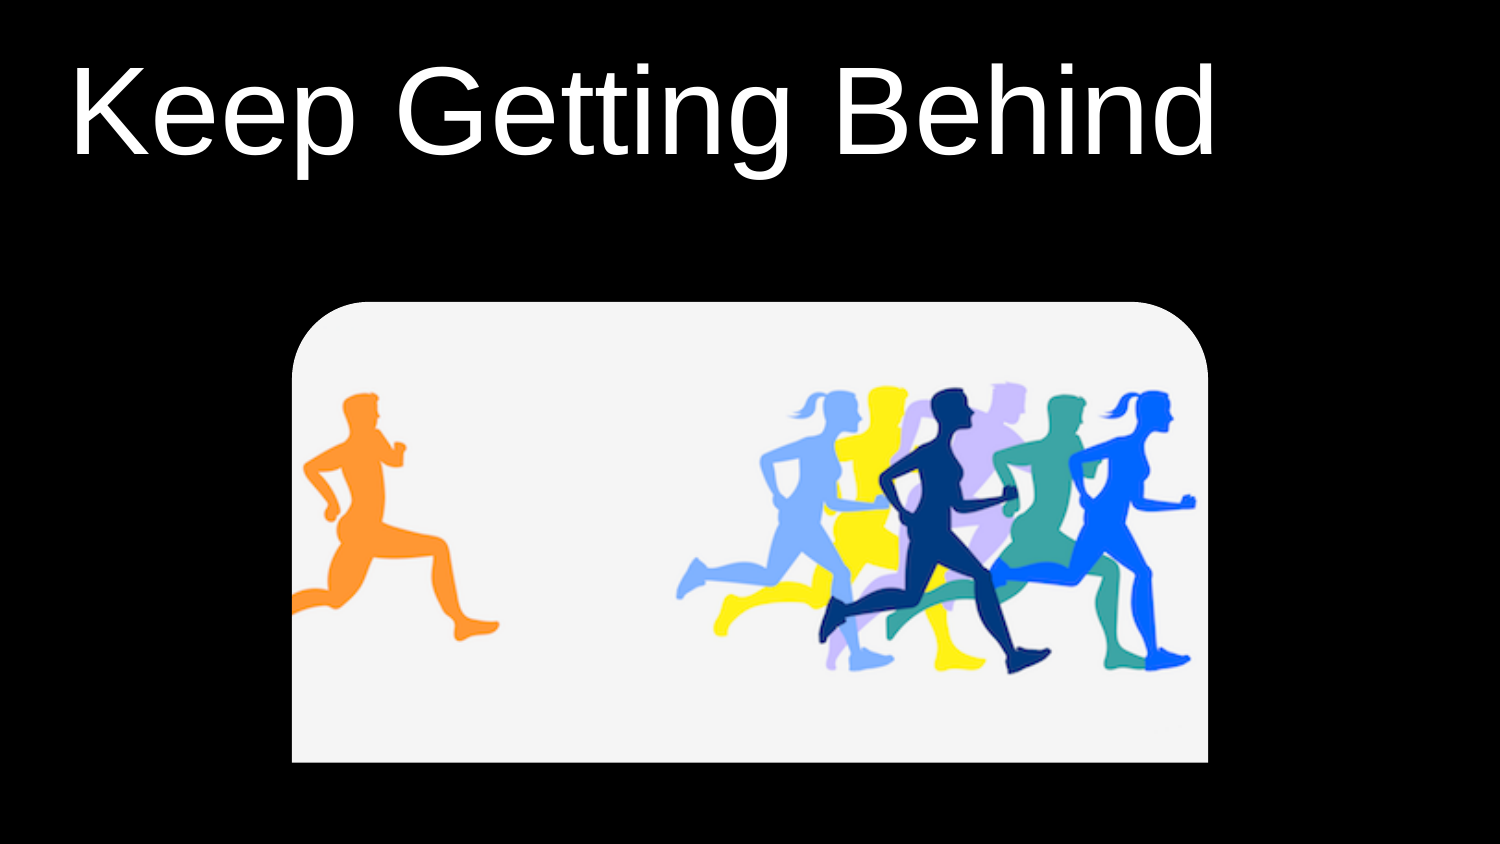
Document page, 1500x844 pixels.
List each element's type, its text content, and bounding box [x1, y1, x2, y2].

title Keep Getting Behind [52, 36, 1448, 236]
picture [291, 301, 1209, 763]
